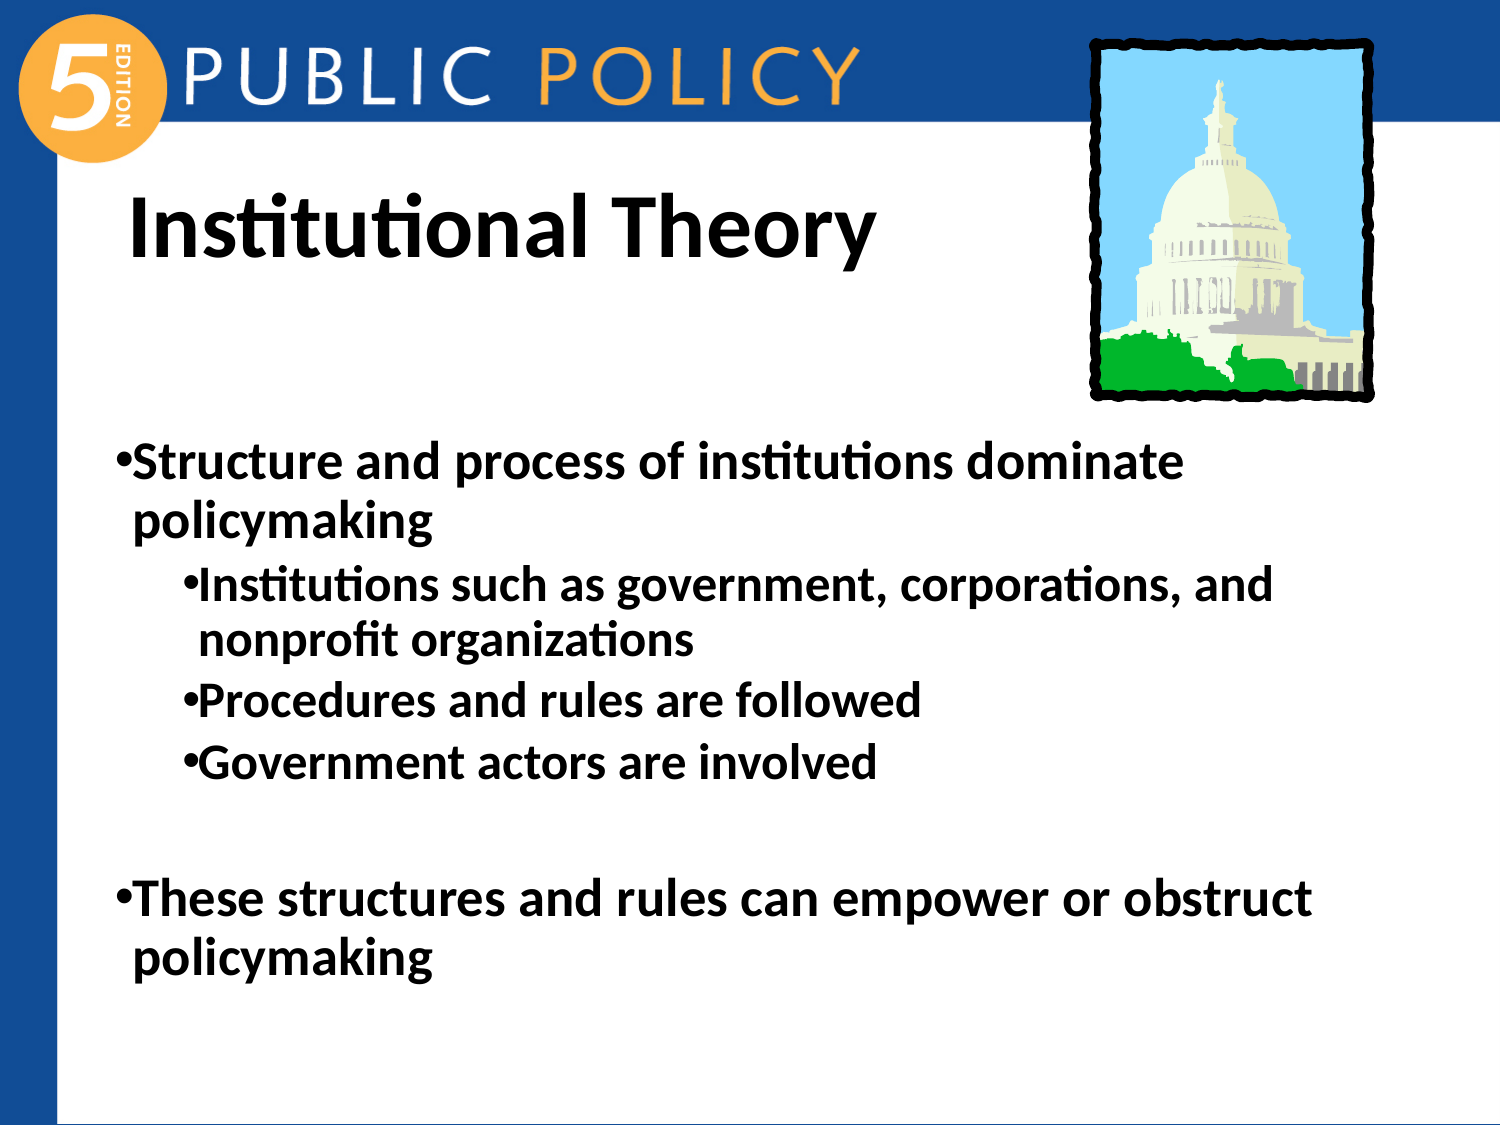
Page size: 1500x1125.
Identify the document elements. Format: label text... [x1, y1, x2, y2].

list Structure and process of institutions dominate policymaking Institutions such as government, corporations, and nonprofit organizations Procedures and rules are followed Government actors are involved These structures and rules can empower or obstruct policymaking [99, 425, 1375, 1000]
picture [0, 0, 1500, 1125]
title Institutional Theory [112, 128, 1035, 329]
